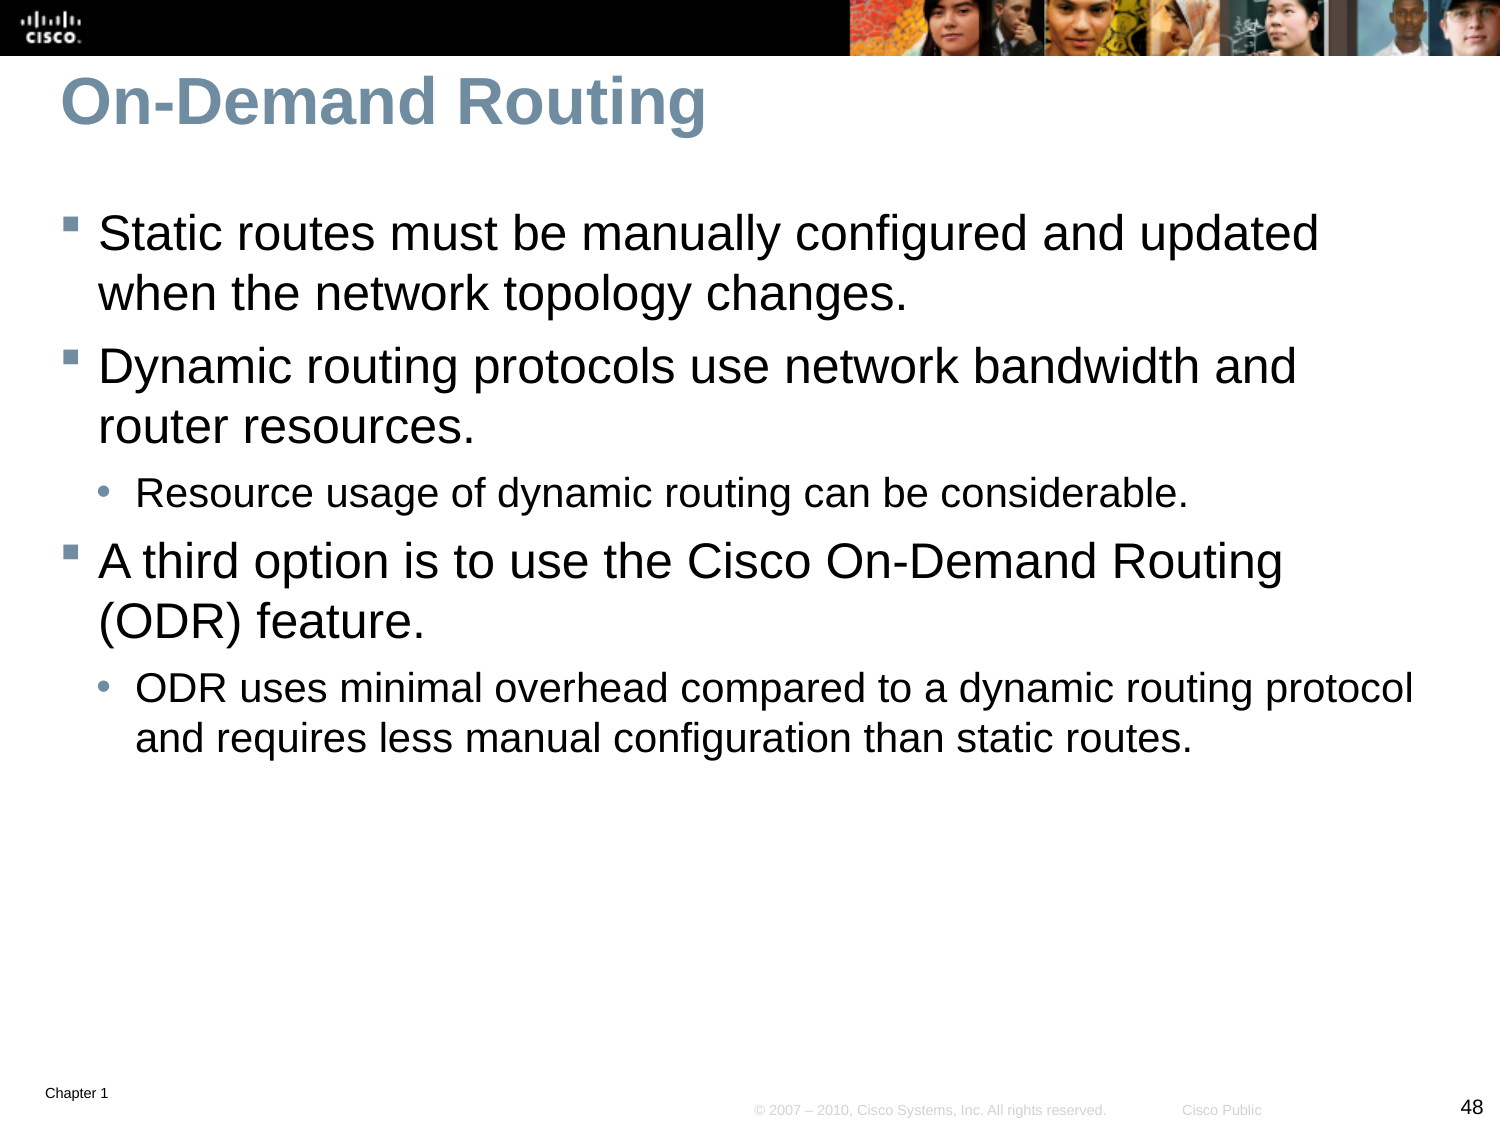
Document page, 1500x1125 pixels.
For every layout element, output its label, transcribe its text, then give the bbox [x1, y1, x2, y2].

title On-Demand Routing [45, 59, 1444, 182]
picture [0, 0, 1500, 56]
list Static routes must be manually configured and updated when the network topology changes. Dynamic routing protocols use network bandwidth and router resources. Resource usage of dynamic routing can be considerable. A third option is to use the Cisco On-Demand Routing (ODR) feature. ODR uses minimal overhead compared to a dynamic routing protocol and requires less manual configuration than static routes. [45, 193, 1444, 1037]
